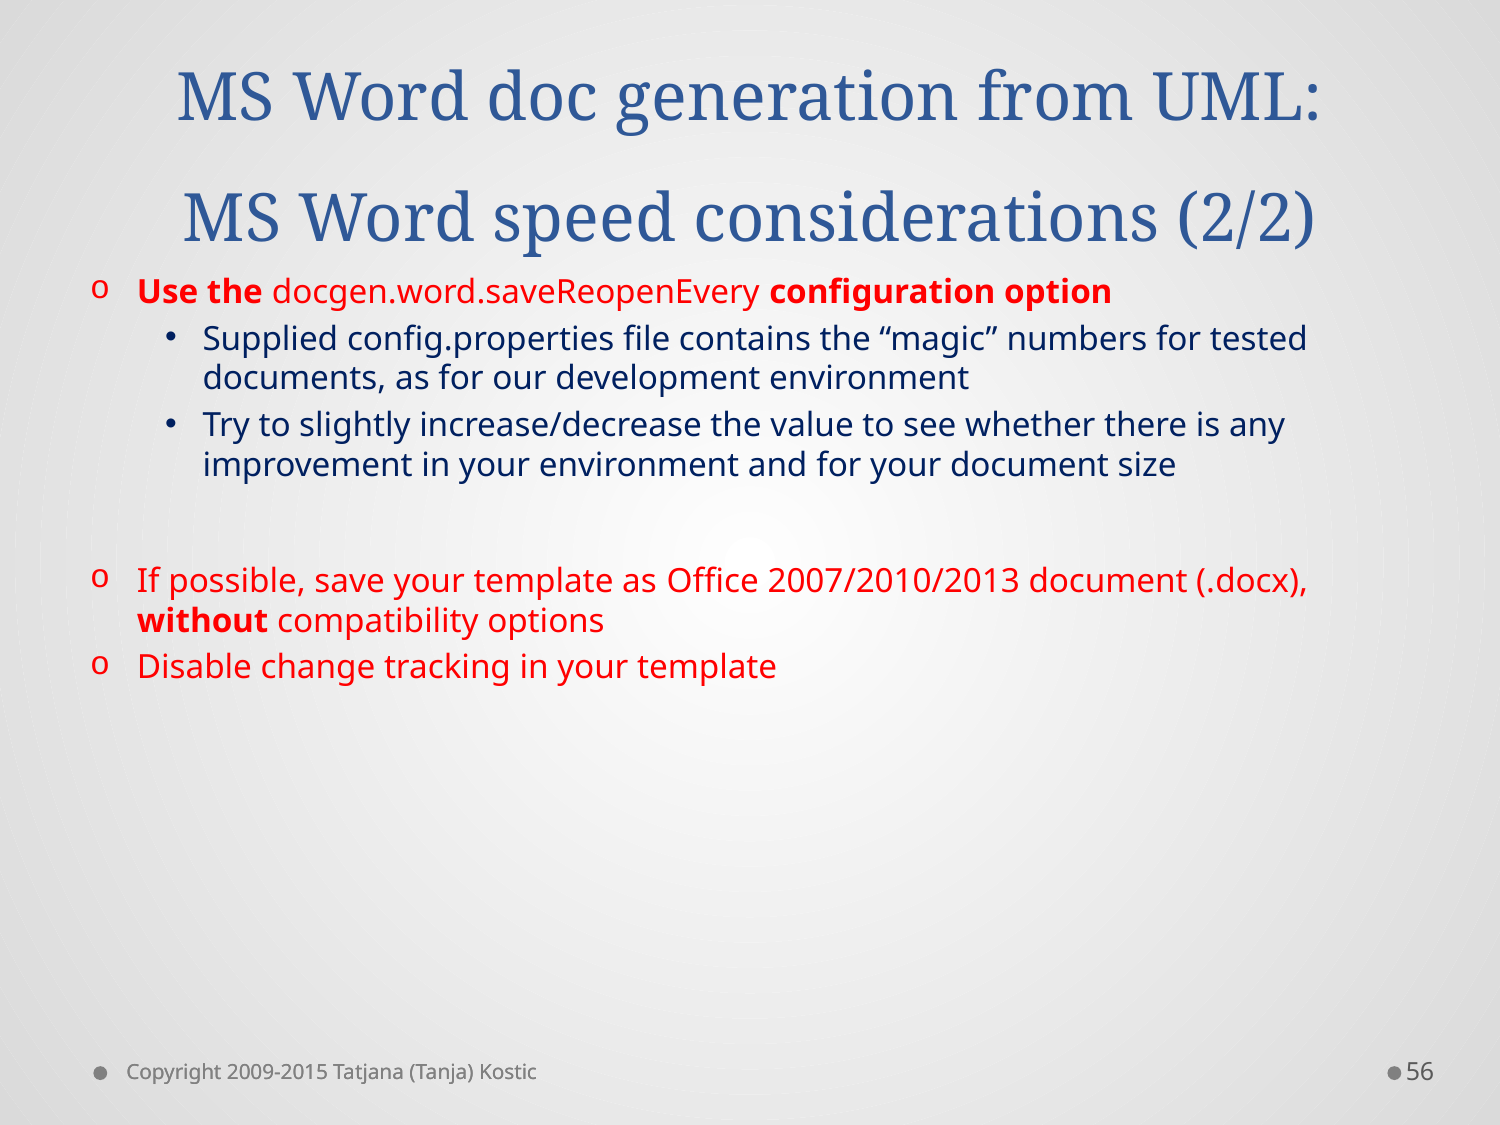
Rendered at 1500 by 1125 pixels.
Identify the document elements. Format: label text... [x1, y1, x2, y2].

list Use the docgen.word.saveReopenEvery configuration option Supplied config.properties file contains the “magic” numbers for tested documents, as for our development environment Try to slightly increase/decrease the value to see whether there is any improvement in your environment and for your document size If possible, save your template as Office 2007/2010/2013 document (.docx), without compatibility options Disable change tracking in your template [75, 262, 1425, 1005]
slide_number 56 [1401, 1042, 1494, 1103]
title MS Word doc generation from UML: MS Word speed considerations (2/2) [75, 0, 1425, 262]
